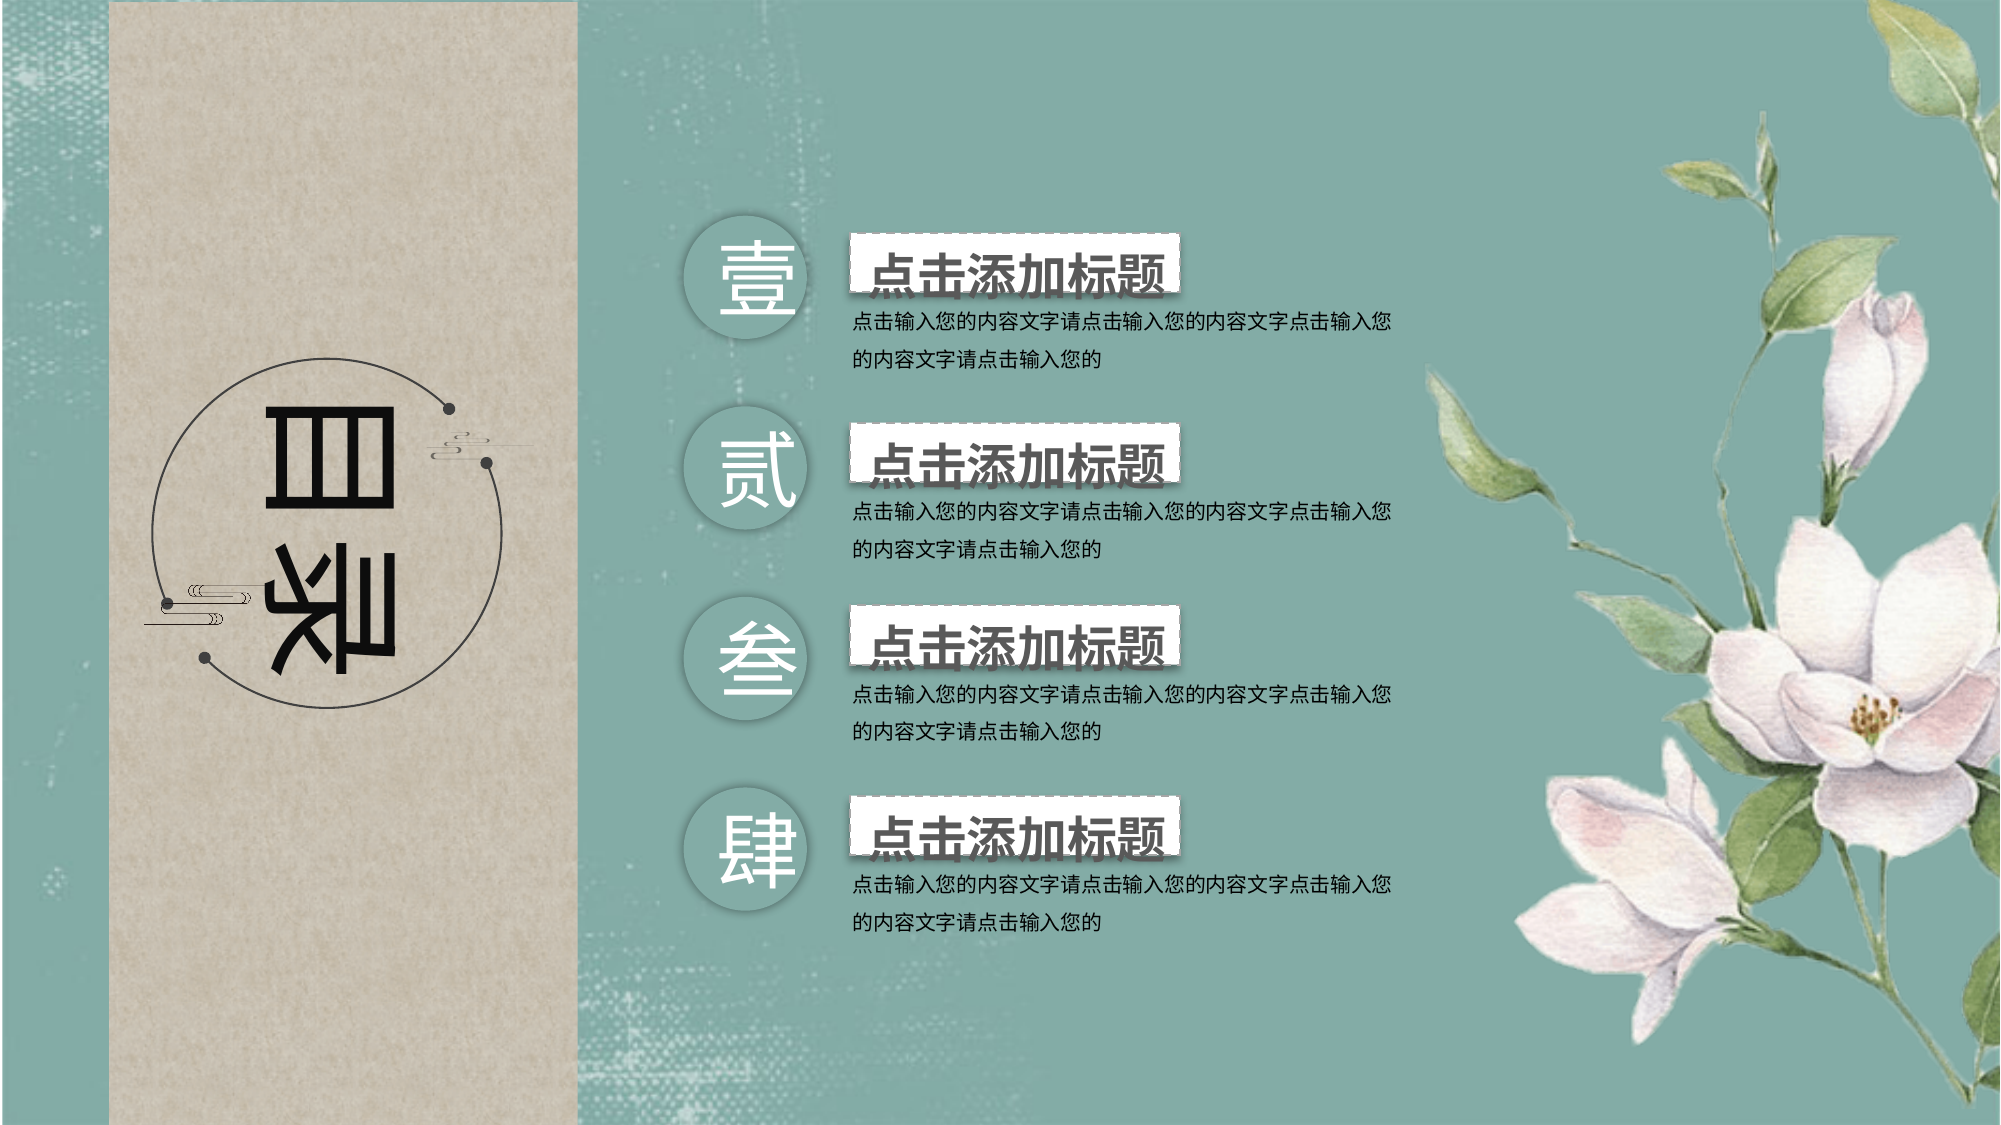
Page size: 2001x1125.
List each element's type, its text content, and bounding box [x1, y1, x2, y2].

text_box 贰 [682, 405, 808, 531]
text_box 点击添加标题 [850, 405, 1219, 479]
text_box 点击添加标题 [850, 778, 1219, 852]
text_box 点击输入您的内容文字请点击输入您的内容文字点击输入您的内容文字请点击输入您的 [838, 479, 1219, 569]
text_box 点击输入您的内容文字请点击输入您的内容文字点击输入您的内容文字请点击输入您的 [838, 852, 1219, 942]
text_box 点击输入您的内容文字请点击输入您的内容文字点击输入您的内容文字请点击输入您的 [838, 289, 1219, 379]
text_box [136, 334, 535, 778]
text_box 壹 [682, 214, 808, 340]
text_box [108, 2, 579, 1125]
text_box 叁 [682, 595, 808, 722]
text_box 肆 [682, 786, 808, 912]
picture [2, 0, 2001, 1125]
text_box 点击输入您的内容文字请点击输入您的内容文字点击输入您的内容文字请点击输入您的 [838, 661, 1219, 752]
text_box 点击添加标题 [850, 587, 1219, 661]
text_box 点击添加标题 [850, 215, 1219, 289]
